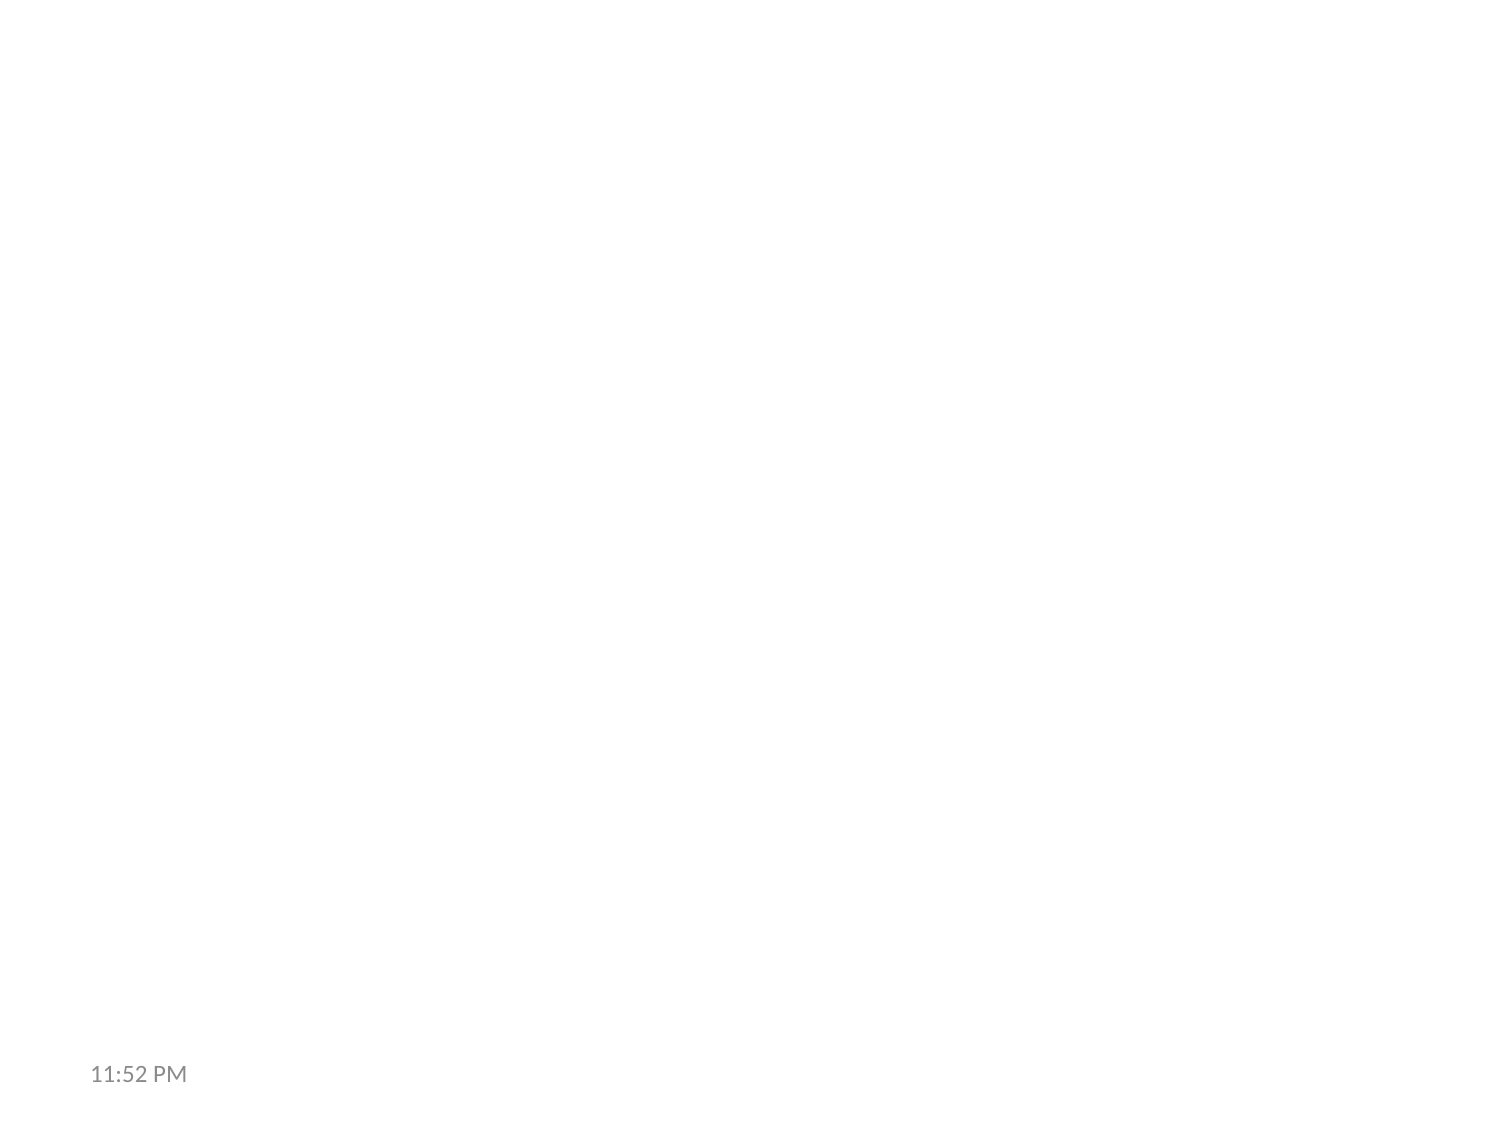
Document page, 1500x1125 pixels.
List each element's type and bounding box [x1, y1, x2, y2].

slide_number [75, 1042, 425, 1103]
